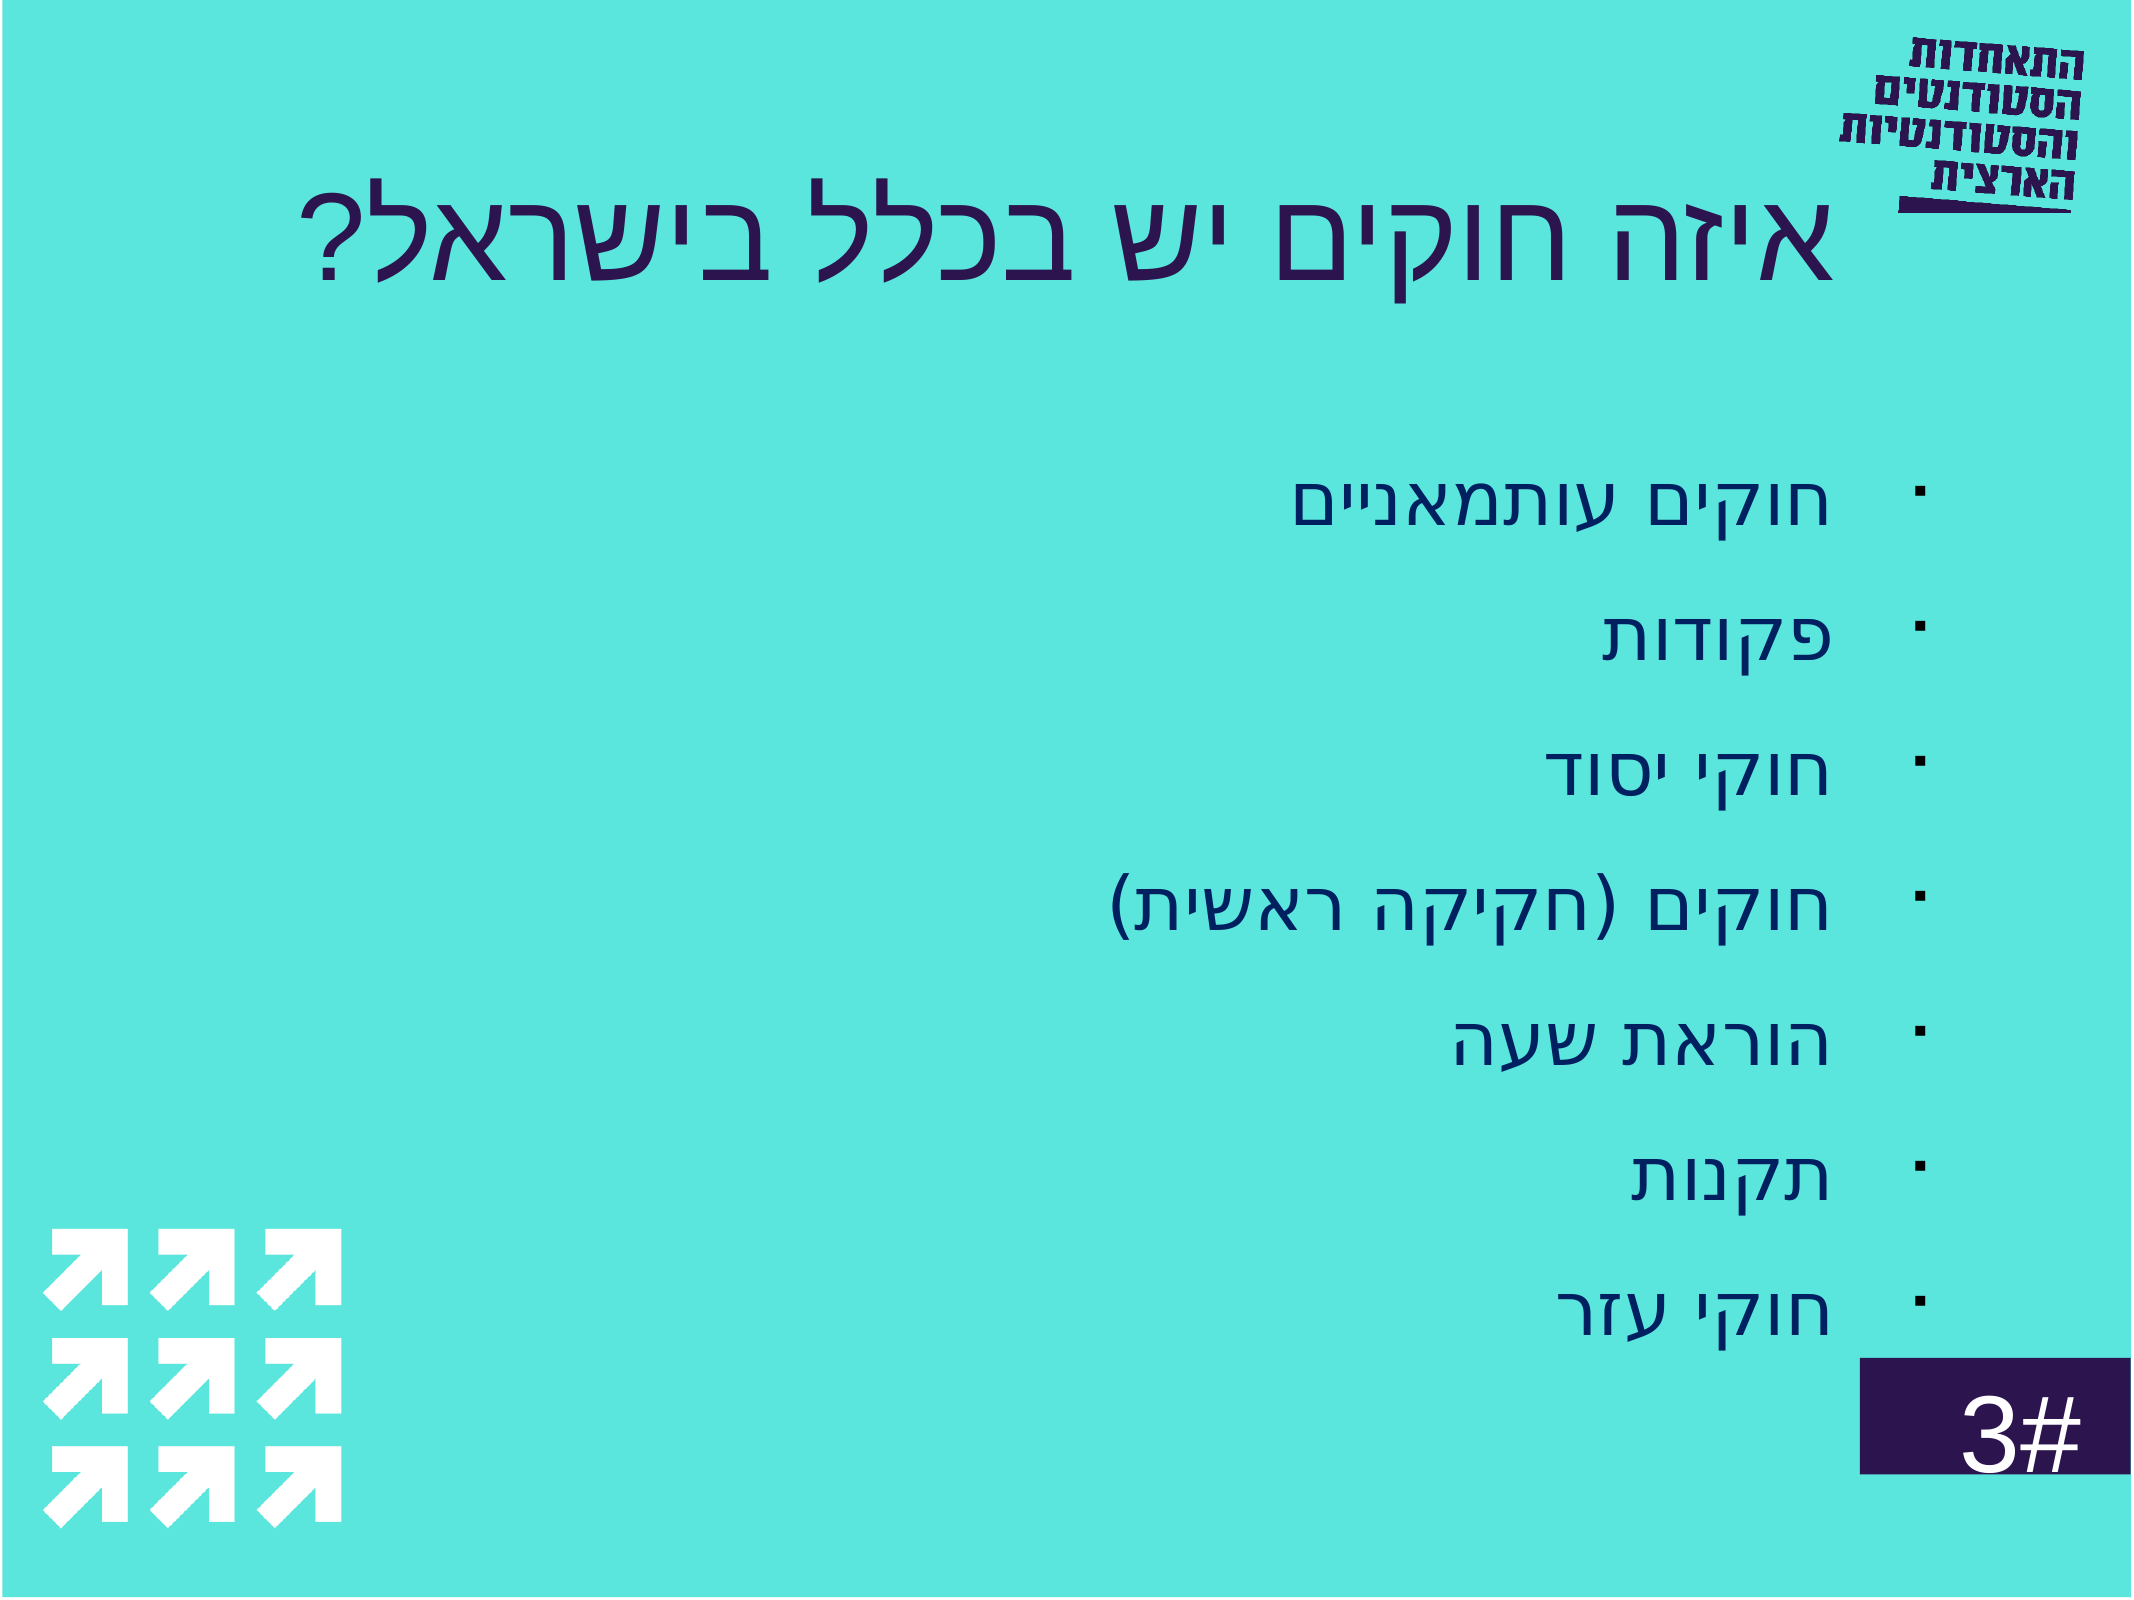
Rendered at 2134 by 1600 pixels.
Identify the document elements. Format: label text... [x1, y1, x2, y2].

picture [28, 1199, 364, 1553]
title איזה חוקים יש בכלל בישראל? [146, 85, 1987, 395]
slide_number #3 [1933, 1374, 2084, 1480]
list חוקים עותמאניים פקודות חוקי יסוד חוקים (חקיקה ראשית) הוראת שעה תקנות חוקי עזר [146, 395, 1987, 1410]
picture [1838, 37, 2084, 213]
